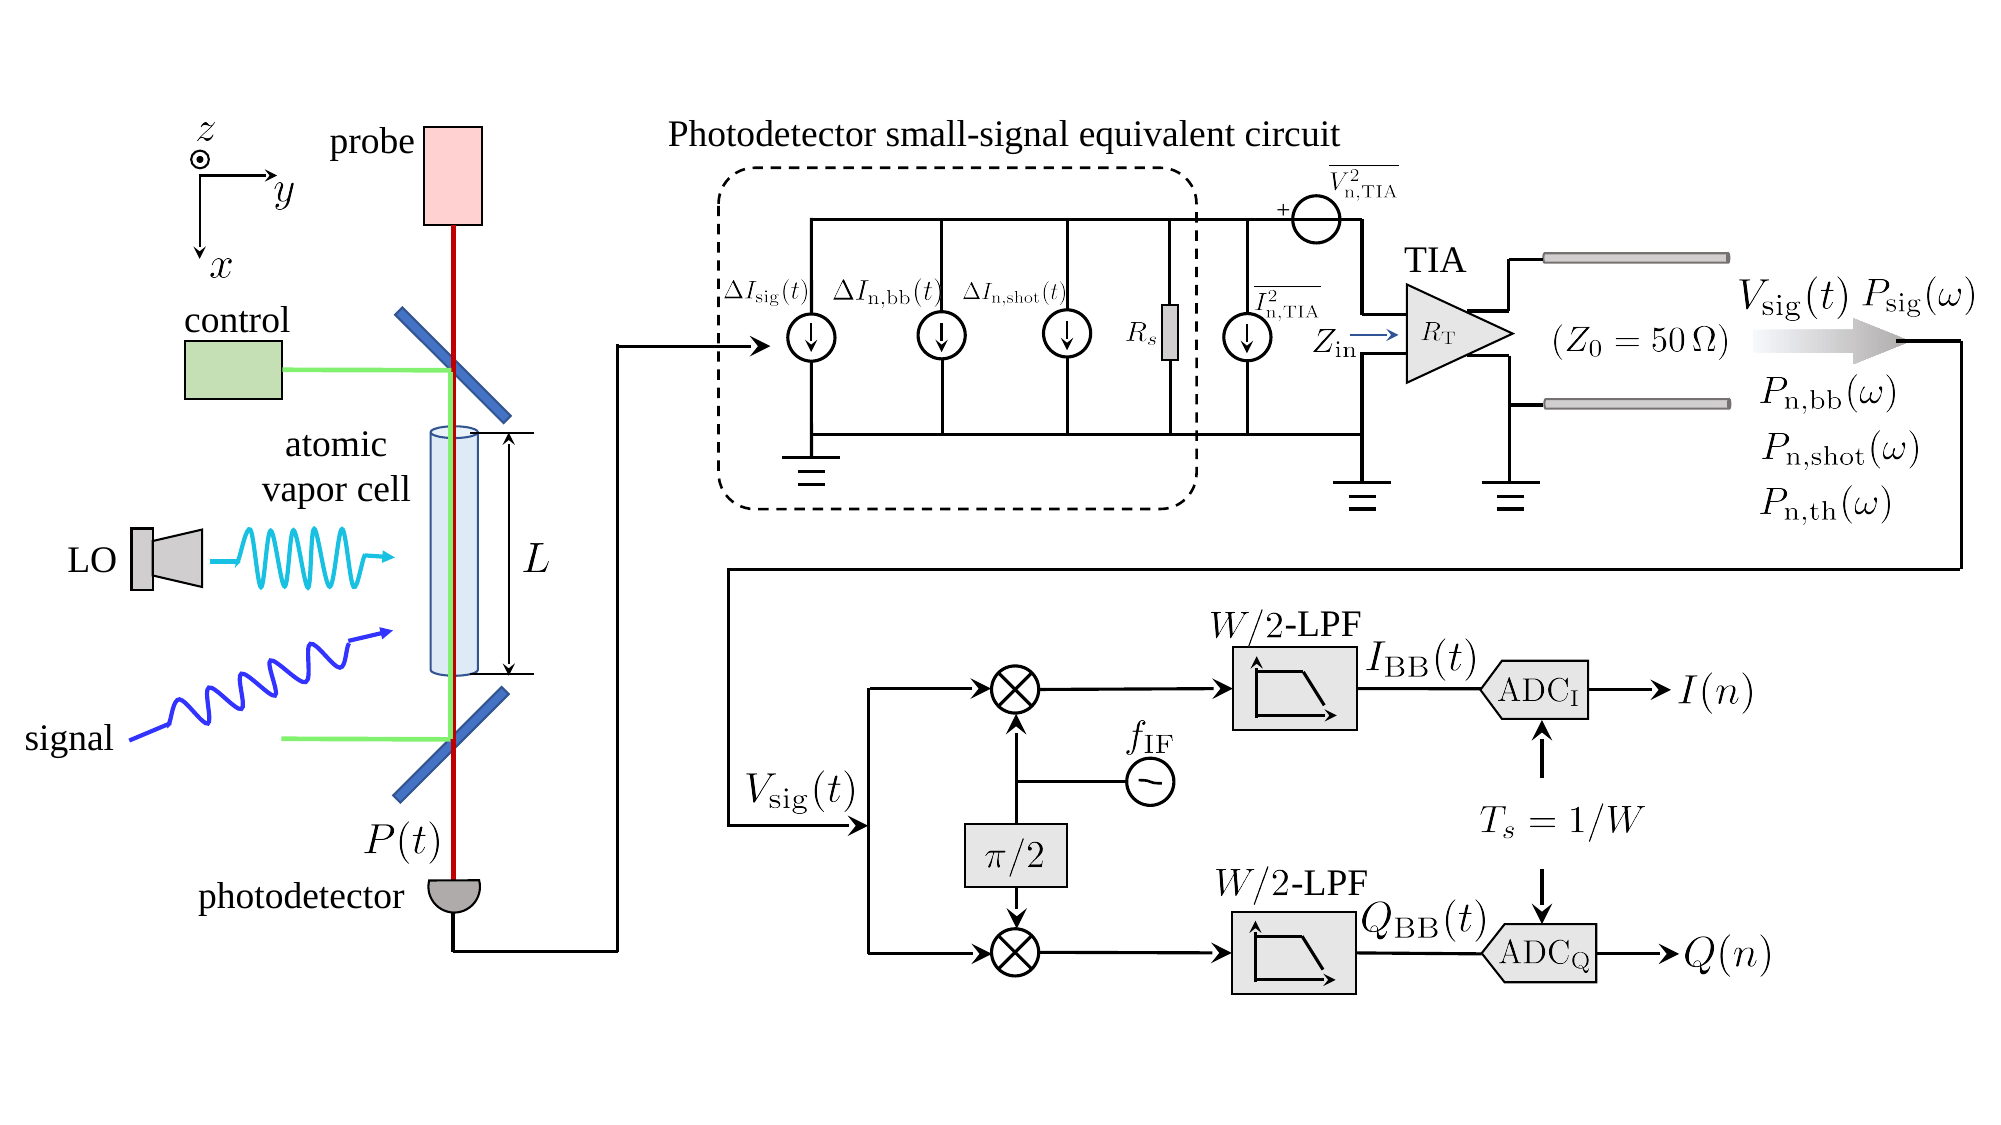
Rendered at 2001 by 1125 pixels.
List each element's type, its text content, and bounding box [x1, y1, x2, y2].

picture [1498, 677, 1578, 706]
picture [1254, 286, 1321, 321]
picture [197, 122, 215, 142]
text_box Photodetector small-signal equivalent circuit [612, 101, 1398, 162]
text_box [1125, 757, 1175, 807]
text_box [998, 935, 1032, 970]
text_box [190, 149, 210, 170]
picture [746, 770, 854, 814]
picture [523, 542, 549, 572]
text_box [130, 527, 154, 591]
text_box -LPF [1268, 592, 1378, 652]
text_box control [154, 287, 321, 348]
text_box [1481, 482, 1540, 509]
text_box LO [36, 527, 148, 588]
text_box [209, 528, 395, 588]
picture [1329, 165, 1399, 201]
text_box photodetector [178, 863, 425, 924]
text_box [990, 664, 1040, 715]
text_box signal [0, 705, 140, 766]
picture [1739, 276, 1847, 321]
text_box [1543, 397, 1732, 410]
text_box [456, 434, 479, 677]
text_box probe [289, 108, 456, 169]
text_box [117, 666, 404, 701]
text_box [782, 457, 841, 485]
text_box [456, 425, 479, 432]
picture [1126, 720, 1173, 755]
picture [833, 278, 941, 308]
picture [1760, 485, 1890, 525]
picture [1762, 430, 1918, 470]
text_box atomic vapor cell [241, 411, 432, 516]
text_box [456, 359, 513, 425]
picture [1862, 276, 1974, 317]
picture [985, 838, 1043, 877]
picture [1685, 934, 1770, 977]
text_box [1405, 288, 1516, 385]
text_box + [1261, 186, 1306, 219]
text_box [1295, 221, 1341, 244]
picture [1499, 939, 1589, 973]
picture [1313, 329, 1356, 357]
text_box [1481, 923, 1598, 984]
text_box [1222, 312, 1273, 362]
text_box [391, 742, 451, 805]
text_box [151, 528, 204, 589]
picture [210, 258, 232, 278]
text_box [1232, 647, 1357, 730]
picture [1421, 322, 1455, 344]
text_box TIA [1368, 227, 1503, 288]
text_box [427, 879, 481, 914]
picture [1554, 324, 1727, 360]
text_box [393, 306, 451, 367]
picture [1126, 322, 1156, 345]
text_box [1231, 911, 1356, 995]
picture [274, 182, 294, 210]
picture [724, 279, 807, 306]
picture [1362, 899, 1485, 942]
picture [963, 281, 1065, 306]
picture [1366, 638, 1475, 681]
text_box [456, 685, 511, 749]
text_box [1140, 774, 1160, 789]
text_box [184, 348, 283, 400]
text_box + [1261, 220, 1306, 232]
picture [1216, 866, 1288, 905]
text_box -LPF [1275, 850, 1385, 911]
text_box [1306, 194, 1341, 218]
picture [1211, 609, 1282, 647]
picture [1678, 672, 1752, 715]
picture [364, 821, 439, 864]
text_box [964, 823, 1068, 888]
text_box [429, 425, 448, 677]
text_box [998, 672, 1032, 707]
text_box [1333, 482, 1392, 509]
text_box [195, 155, 204, 164]
picture [1760, 374, 1895, 415]
text_box [1752, 316, 1909, 366]
text_box [990, 927, 1040, 977]
picture [1480, 803, 1645, 842]
text_box [1542, 251, 1731, 264]
text_box [423, 126, 483, 226]
text_box [1479, 659, 1590, 720]
text_box [717, 166, 1198, 511]
